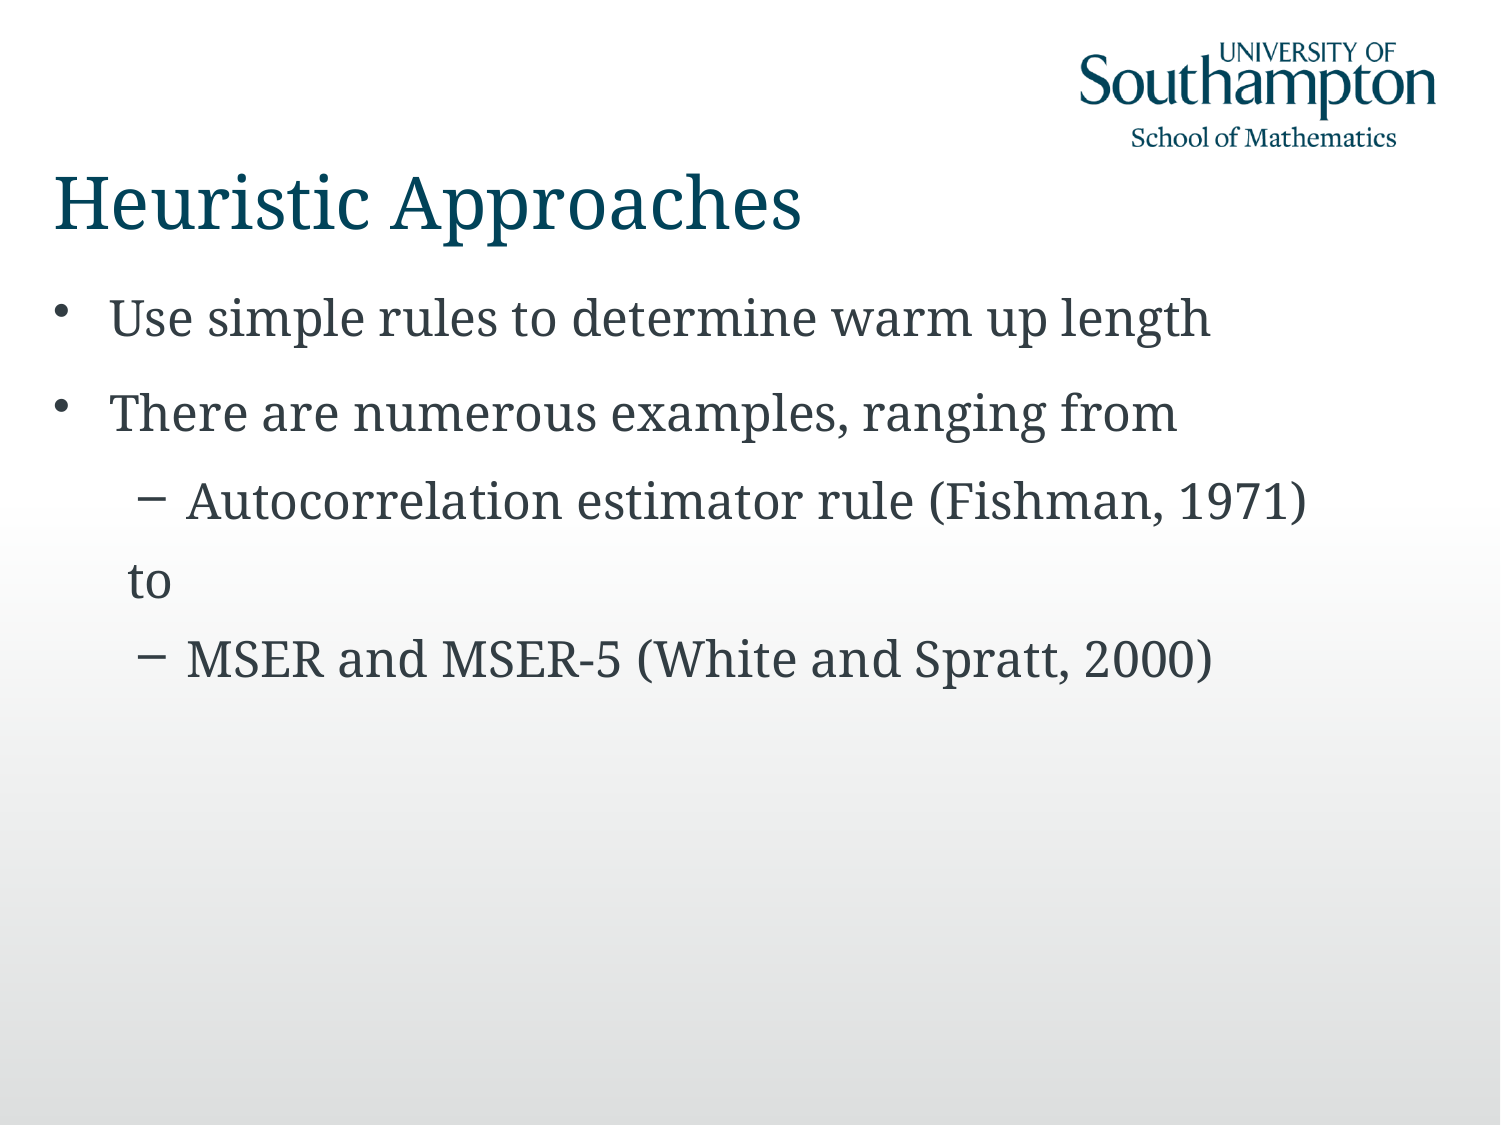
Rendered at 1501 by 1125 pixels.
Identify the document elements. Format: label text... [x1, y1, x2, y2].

list Use simple rules to determine warm up length There are numerous examples, ranging from Autocorrelation estimator rule (Fishman, 1971) to MSER and MSER-5 (White and Spratt, 2000) [53, 278, 1448, 954]
title Heuristic Approaches [53, 148, 1448, 256]
picture [1296, 42, 1301, 51]
picture [1080, 42, 1436, 147]
